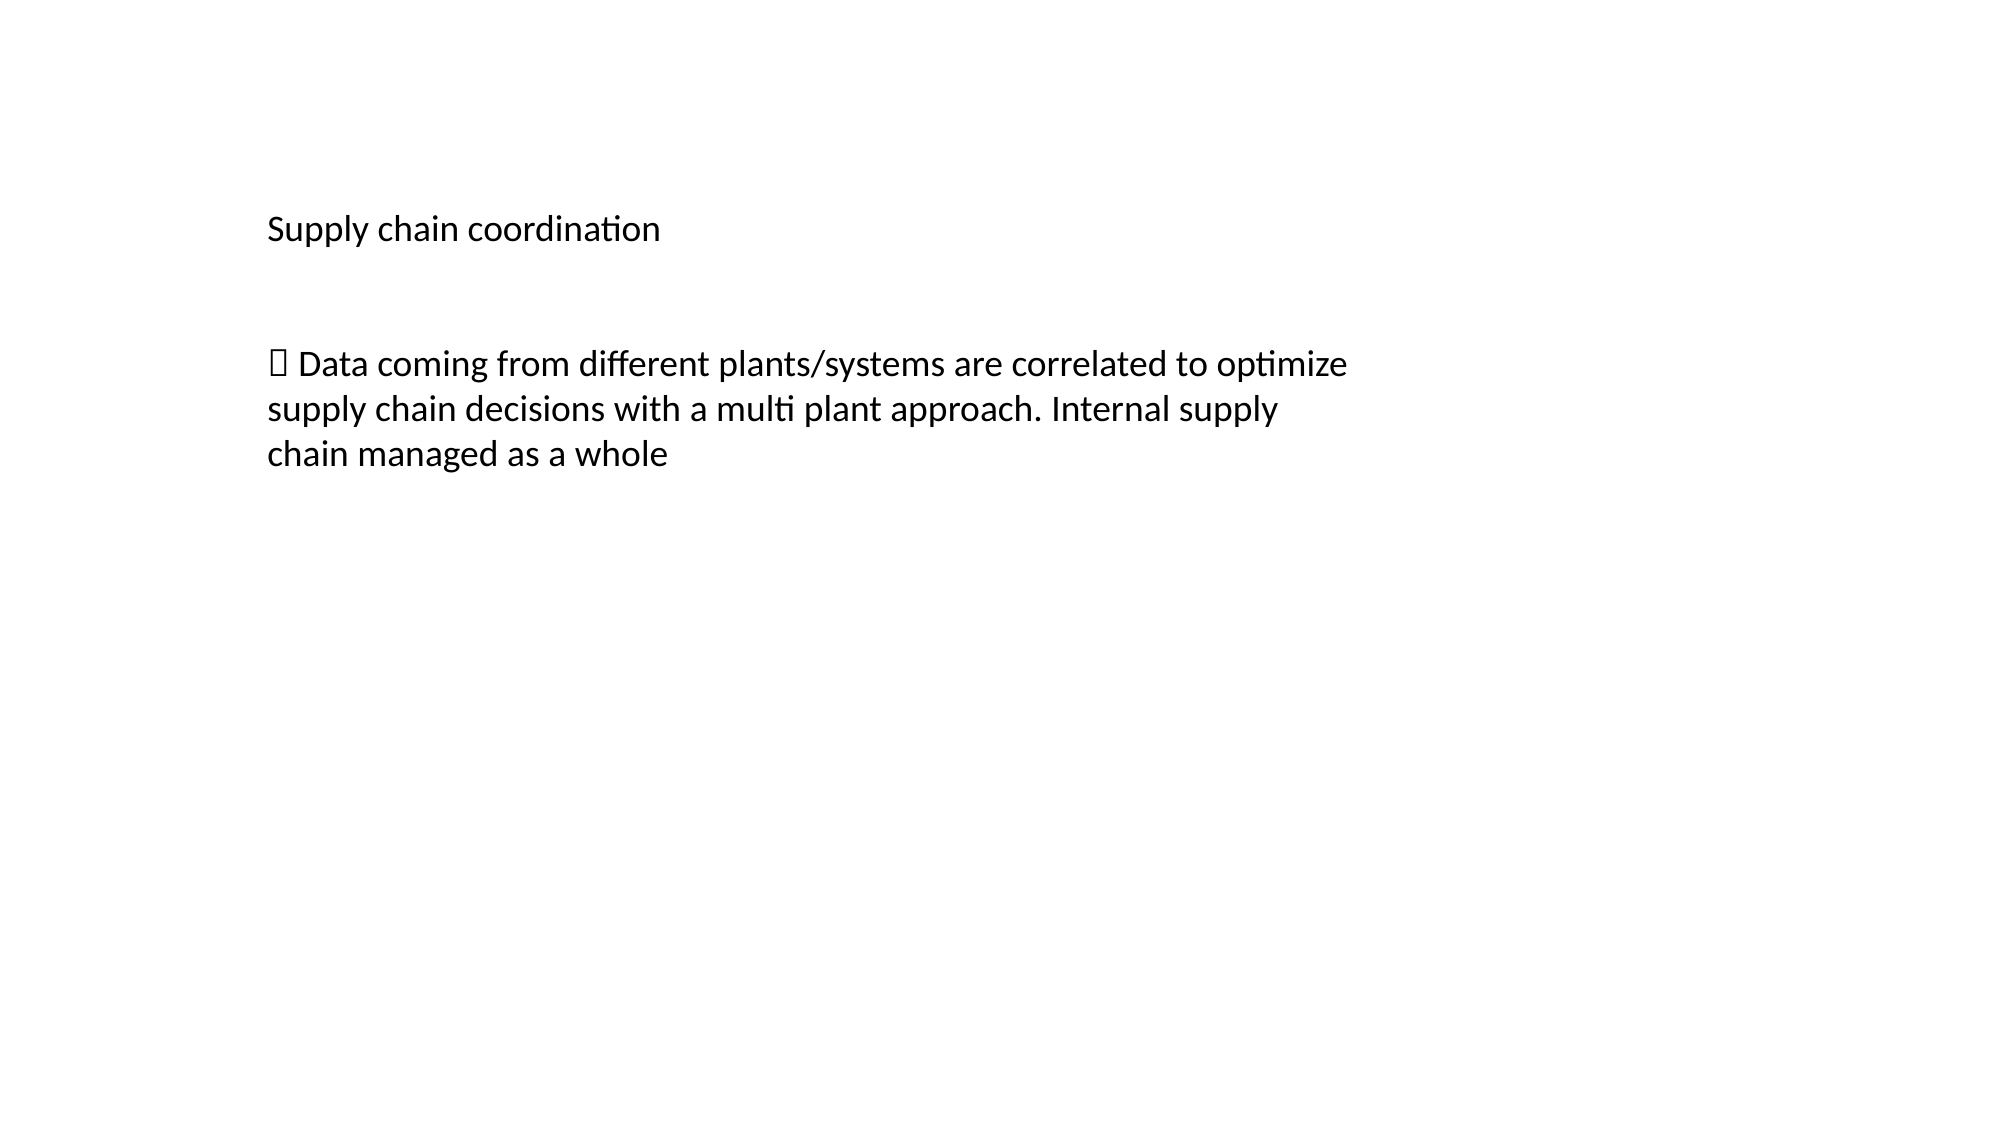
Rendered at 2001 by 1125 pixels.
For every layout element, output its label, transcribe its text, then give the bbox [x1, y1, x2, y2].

text_box Supply chain coordination  Data coming from different plants/systems are correlated to optimize supply chain decisions with a multi plant approach. Internal supply chain managed as a whole [252, 196, 1384, 482]
